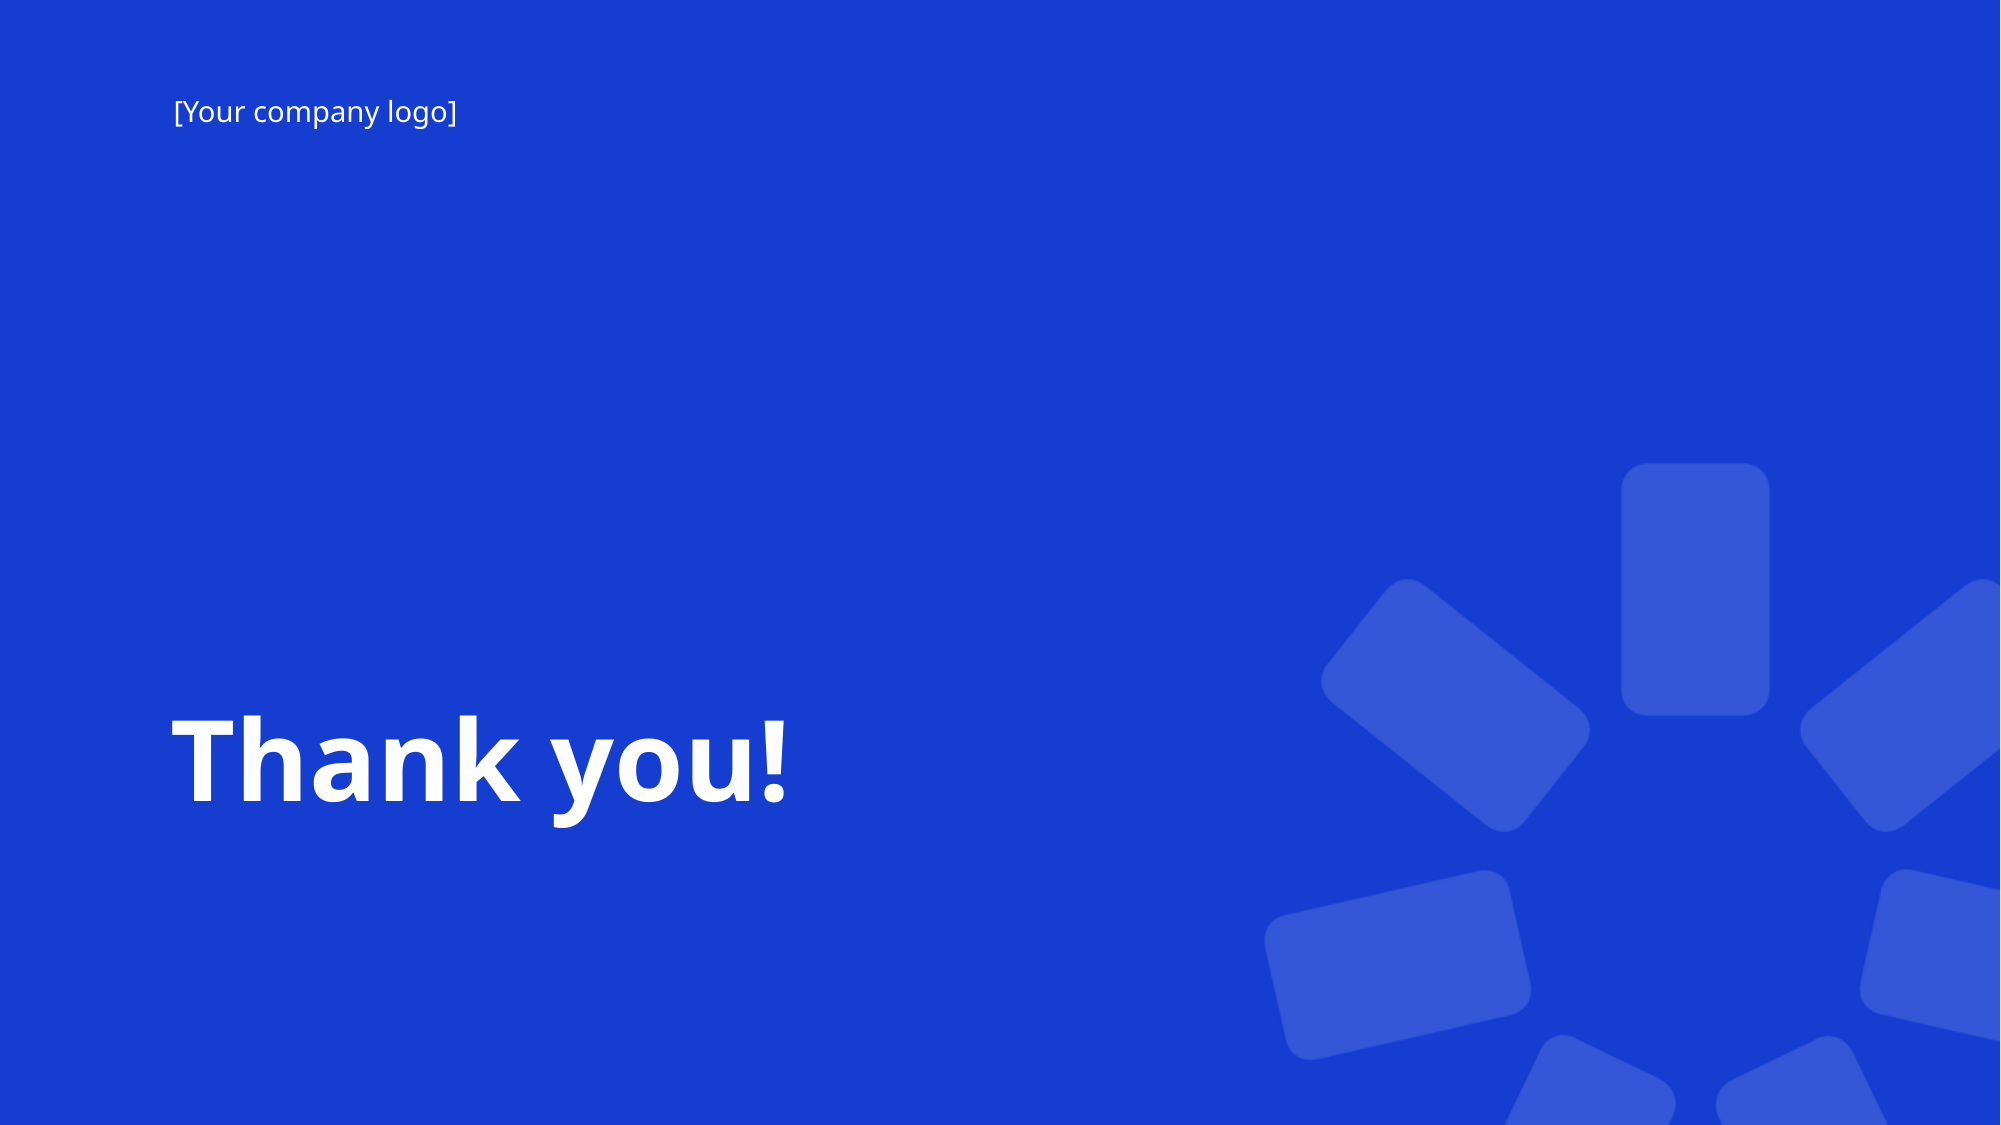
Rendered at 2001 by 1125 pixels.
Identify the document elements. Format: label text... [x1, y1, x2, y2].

text_box Thank you! [155, 697, 1170, 834]
picture [0, 0, 2001, 1125]
text_box [Your company logo] [158, 85, 1219, 136]
